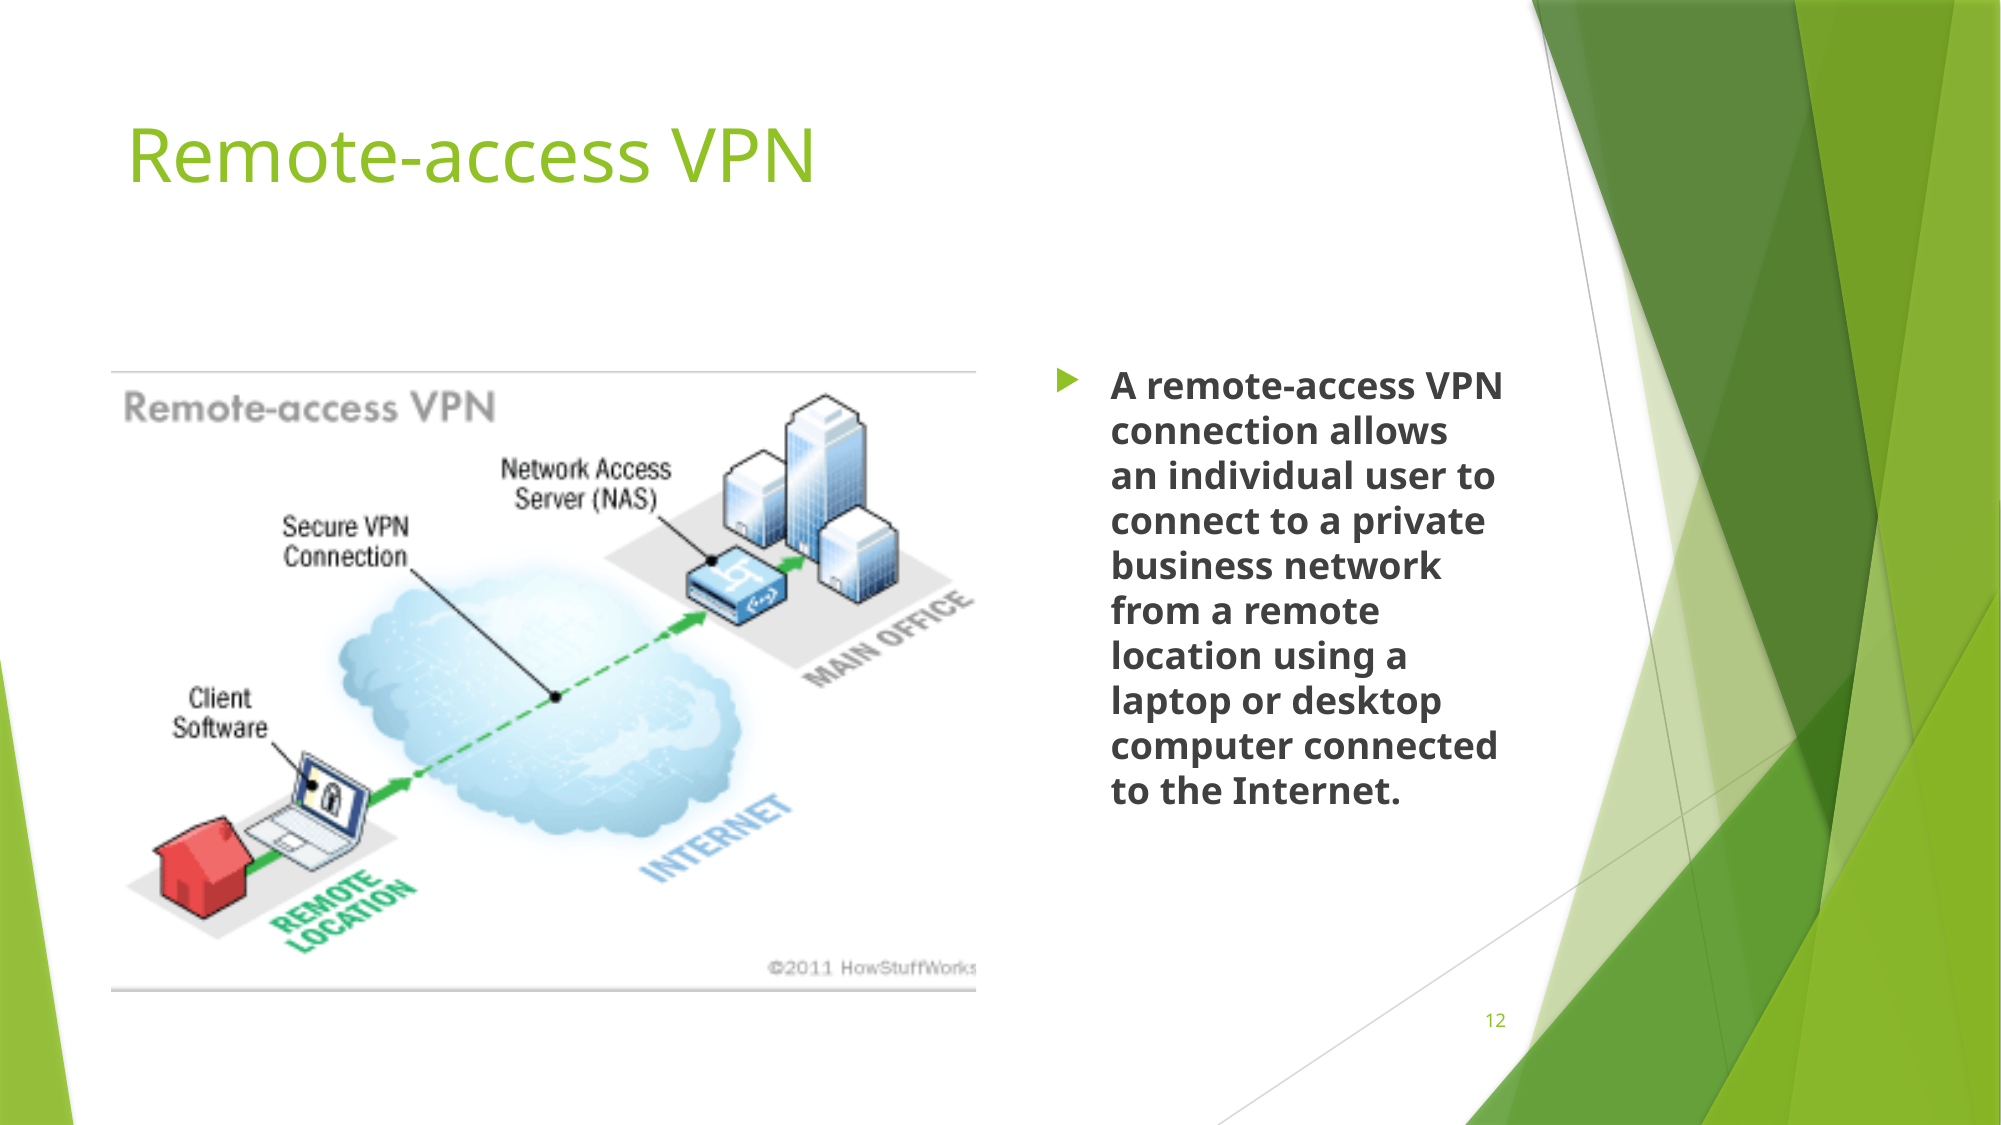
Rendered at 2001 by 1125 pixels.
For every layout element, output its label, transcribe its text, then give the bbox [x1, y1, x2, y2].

title Remote-access VPN [111, 99, 1522, 317]
list A remote-access VPN connection allows an individual user to connect to a private business network from a remote location using a laptop or desktop computer connected to the Internet. [1039, 354, 1521, 992]
slide_number 12 [1409, 991, 1522, 1051]
picture [110, 371, 977, 992]
